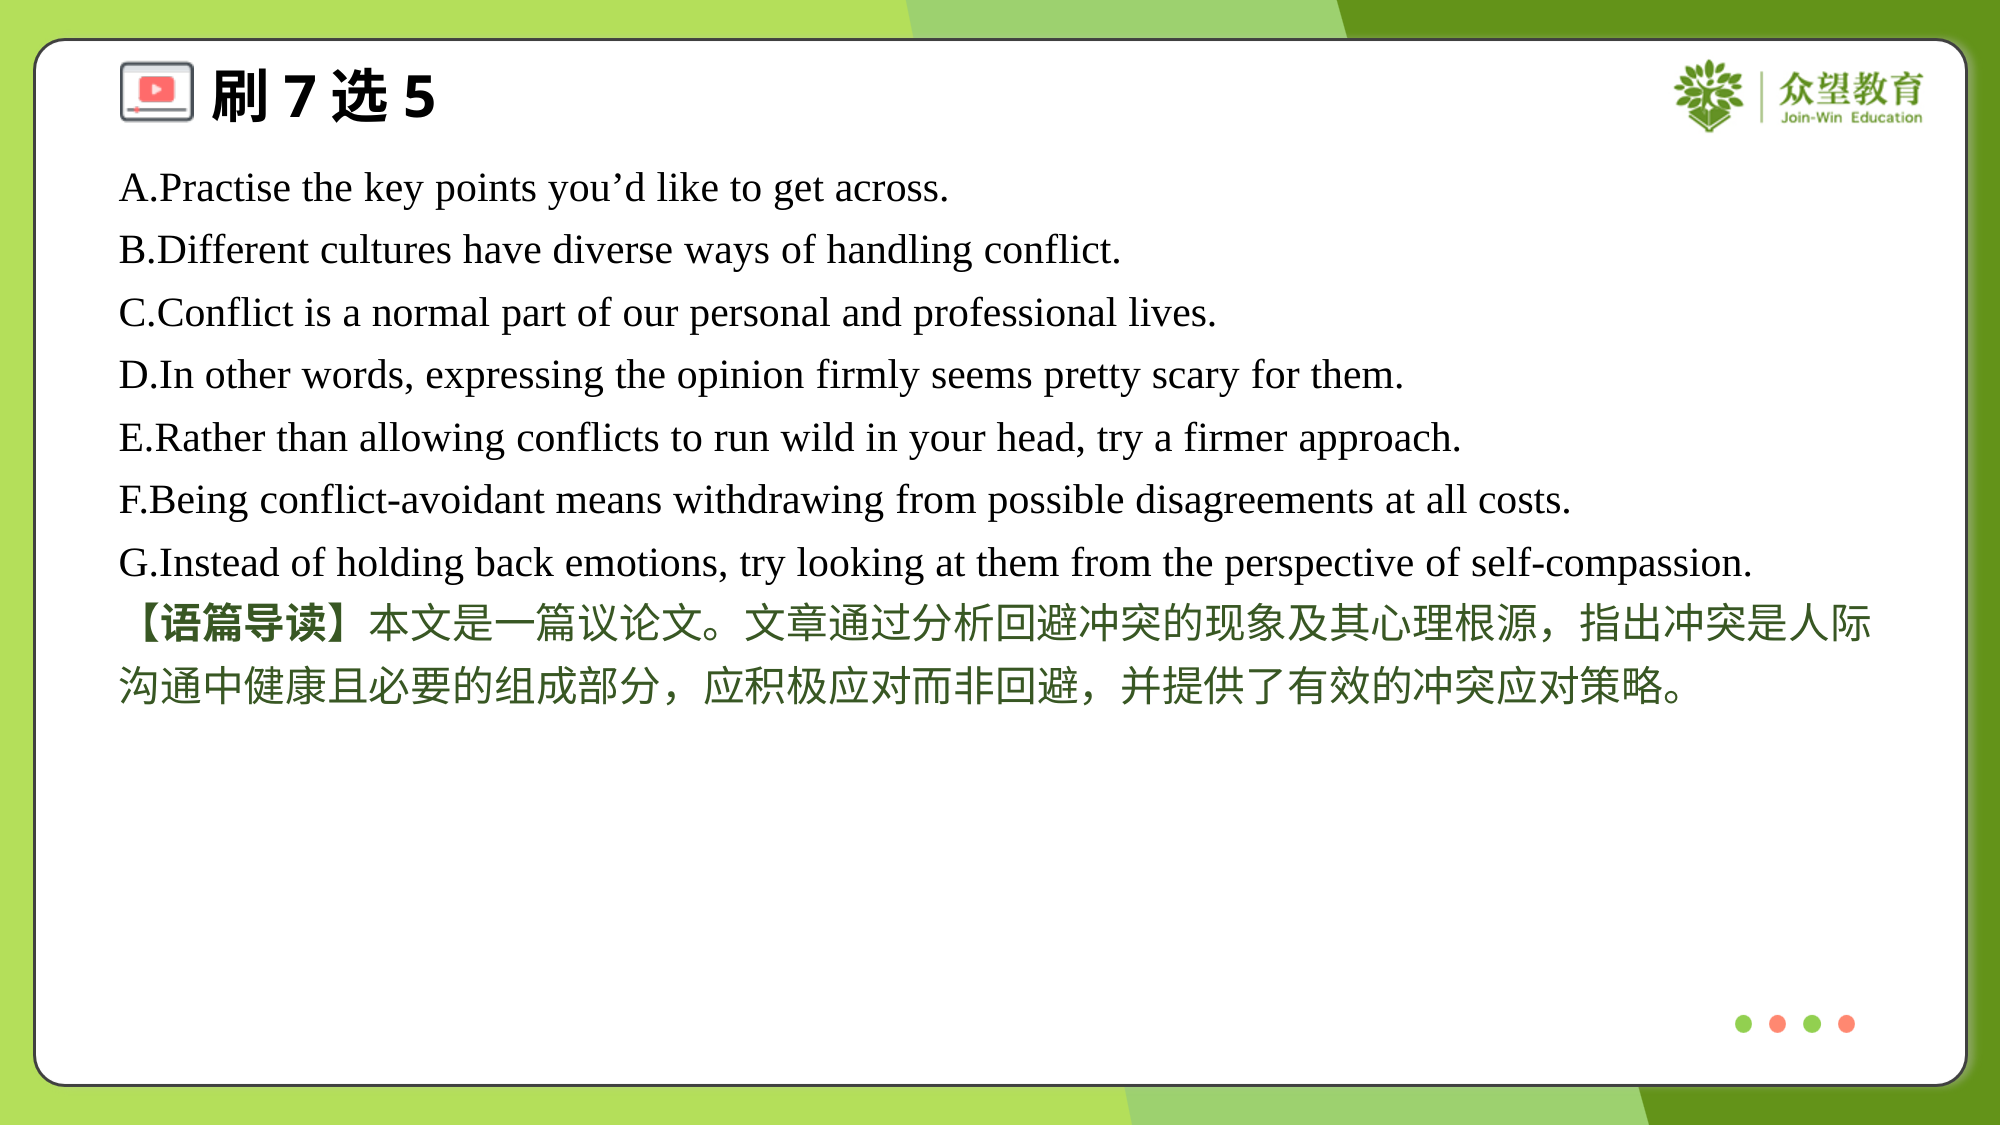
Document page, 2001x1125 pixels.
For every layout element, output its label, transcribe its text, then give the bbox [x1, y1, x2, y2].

text_box 【语篇导读】本文是一篇议论文。文章通过分析回避冲突的现象及其心理根源，指出冲突是人际沟通中健康且必要的组成部分，应积极应对而非回避，并提供了有效的冲突应对策略。 [118, 584, 1883, 705]
text_box A.Practise the key points you’d like to get across. B.Different cultures have diverse ways of handling conflict. C.Conflict is a normal part of our personal and professional lives. D.In other words, expressing the opinion firmly seems pretty scary for them. E.Rather than allowing conflicts to run wild in your head, try a firmer approach. F.Being conflict-avoidant means withdrawing from possible disagreements at all costs. G.Instead of holding back emotions, try looking at them from the perspective of self-compassion. [118, 146, 1883, 579]
picture [0, 0, 2000, 1125]
